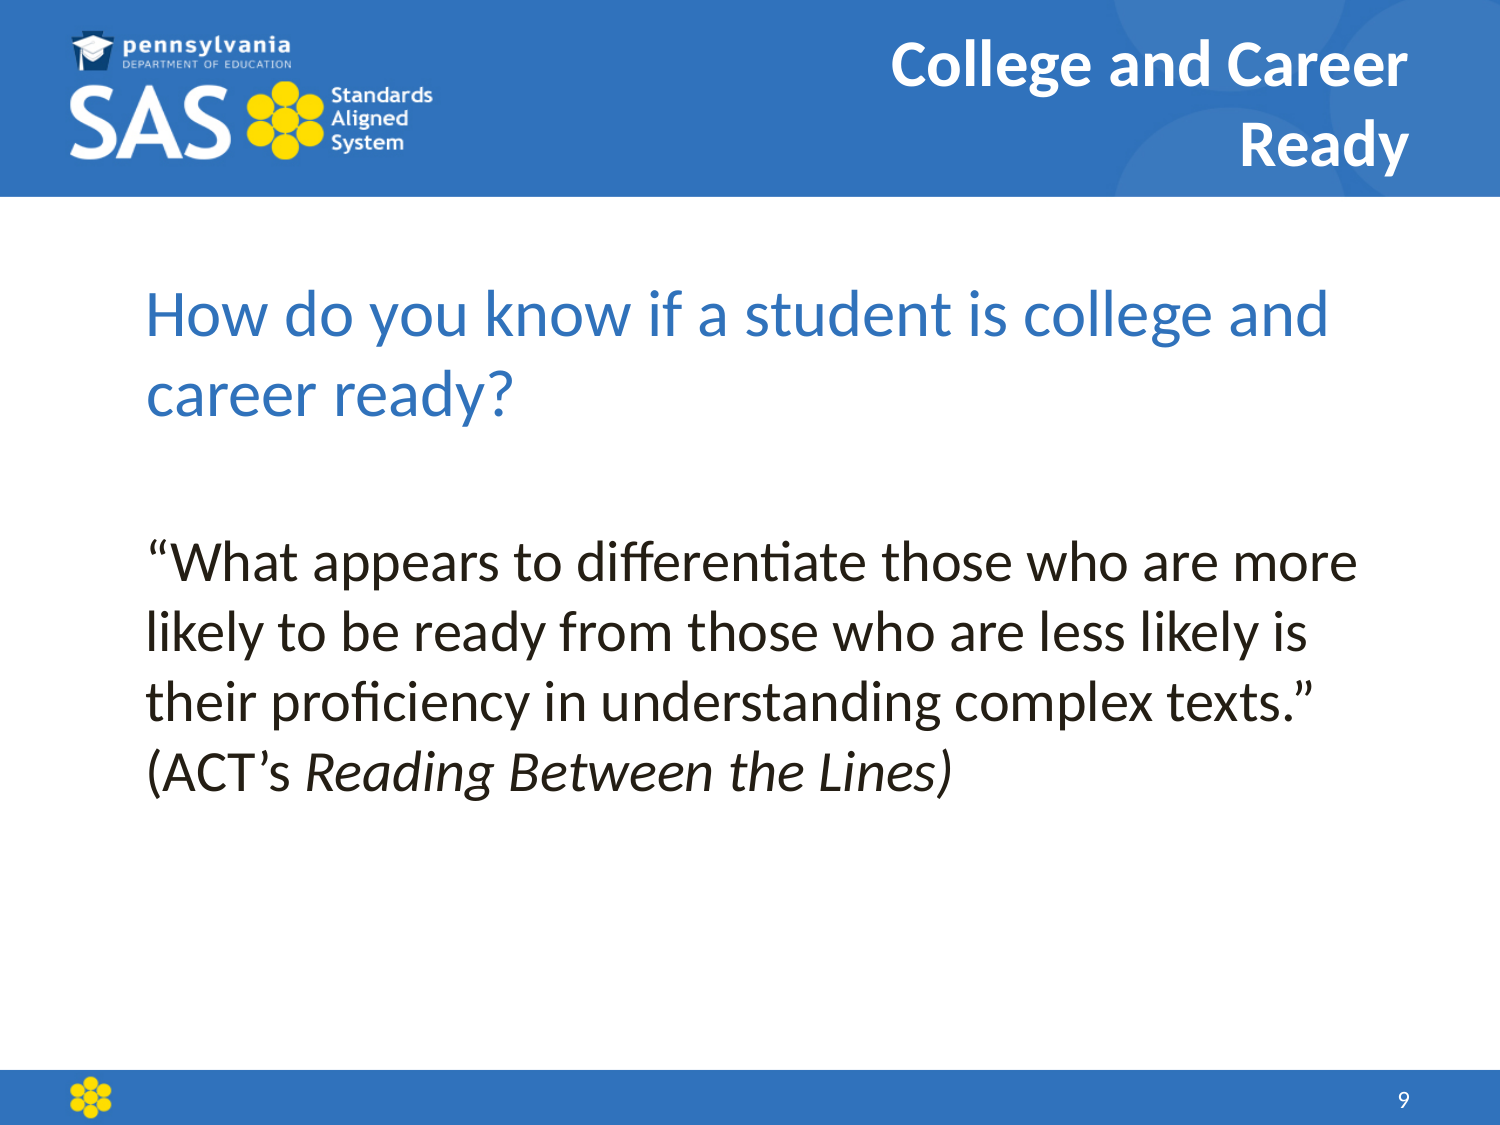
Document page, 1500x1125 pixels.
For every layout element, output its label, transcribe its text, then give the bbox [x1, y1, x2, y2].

picture [0, 0, 1500, 1125]
list How do you know if a student is college and career ready? “What appears to differentiate those who are more likely to be ready from those who are less likely is their proficiency in understanding complex texts.” (ACT’s Reading Between the Lines) [74, 262, 1426, 1006]
title College and Career Ready [748, 0, 1426, 201]
slide_number 9 [1247, 1072, 1425, 1125]
